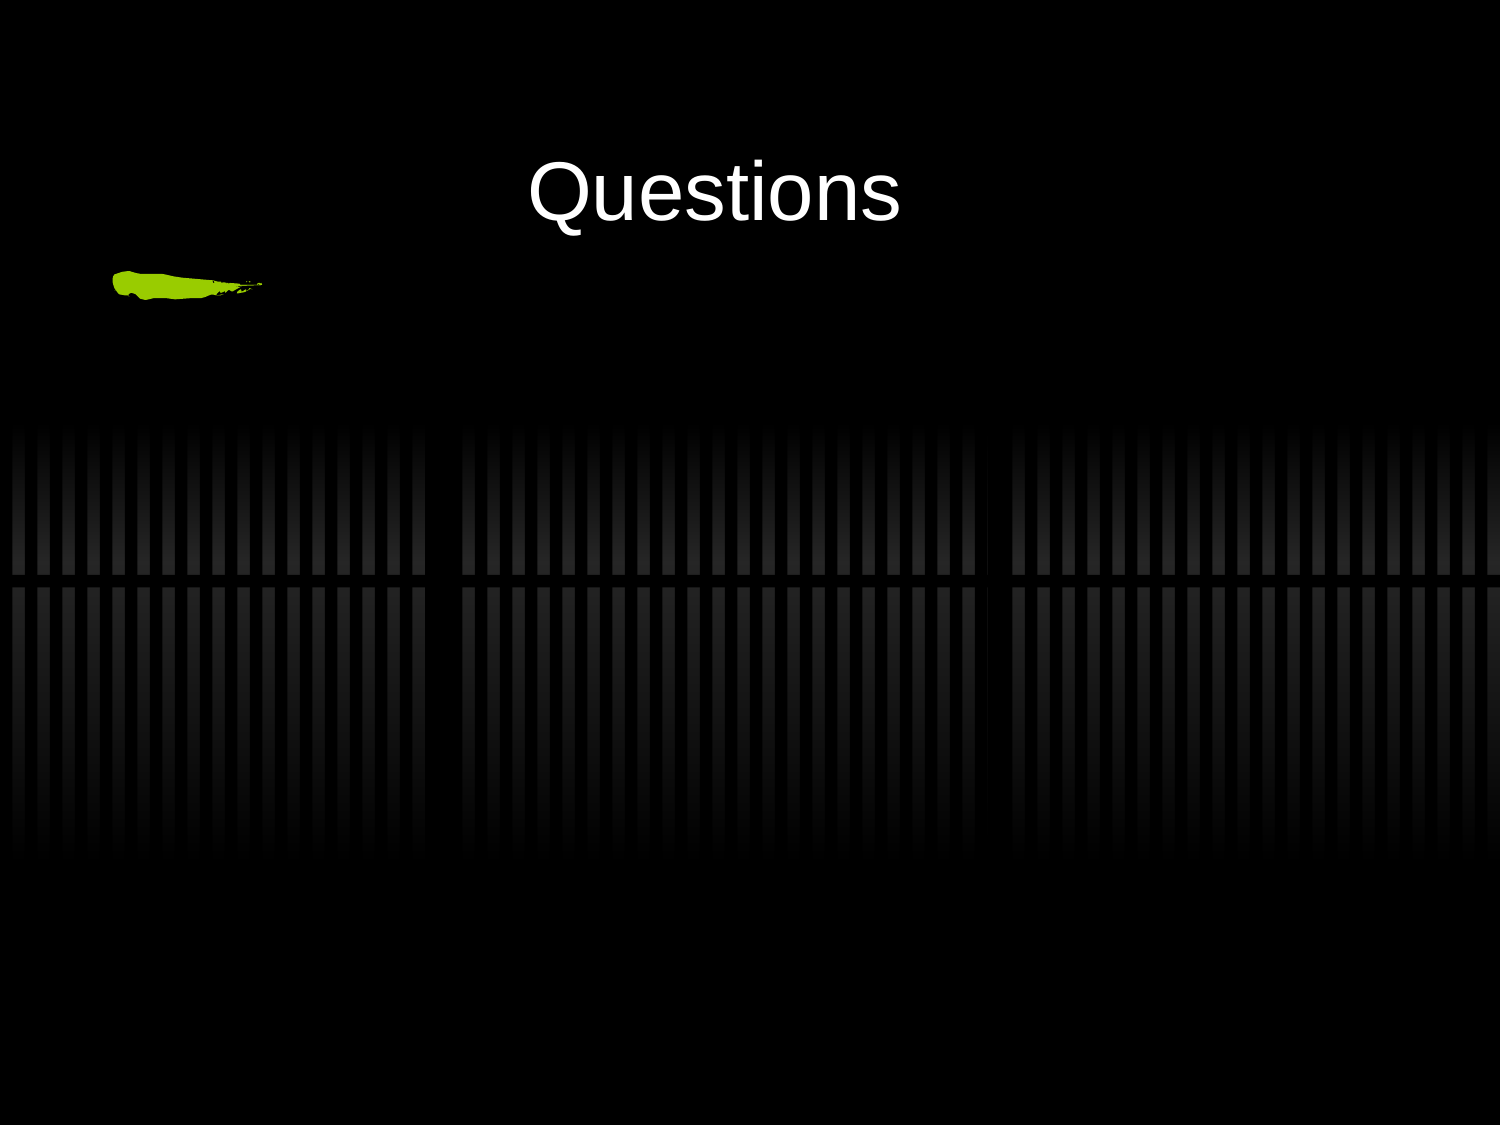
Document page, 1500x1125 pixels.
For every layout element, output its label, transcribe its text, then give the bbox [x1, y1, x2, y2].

title Questions [93, 112, 1407, 263]
